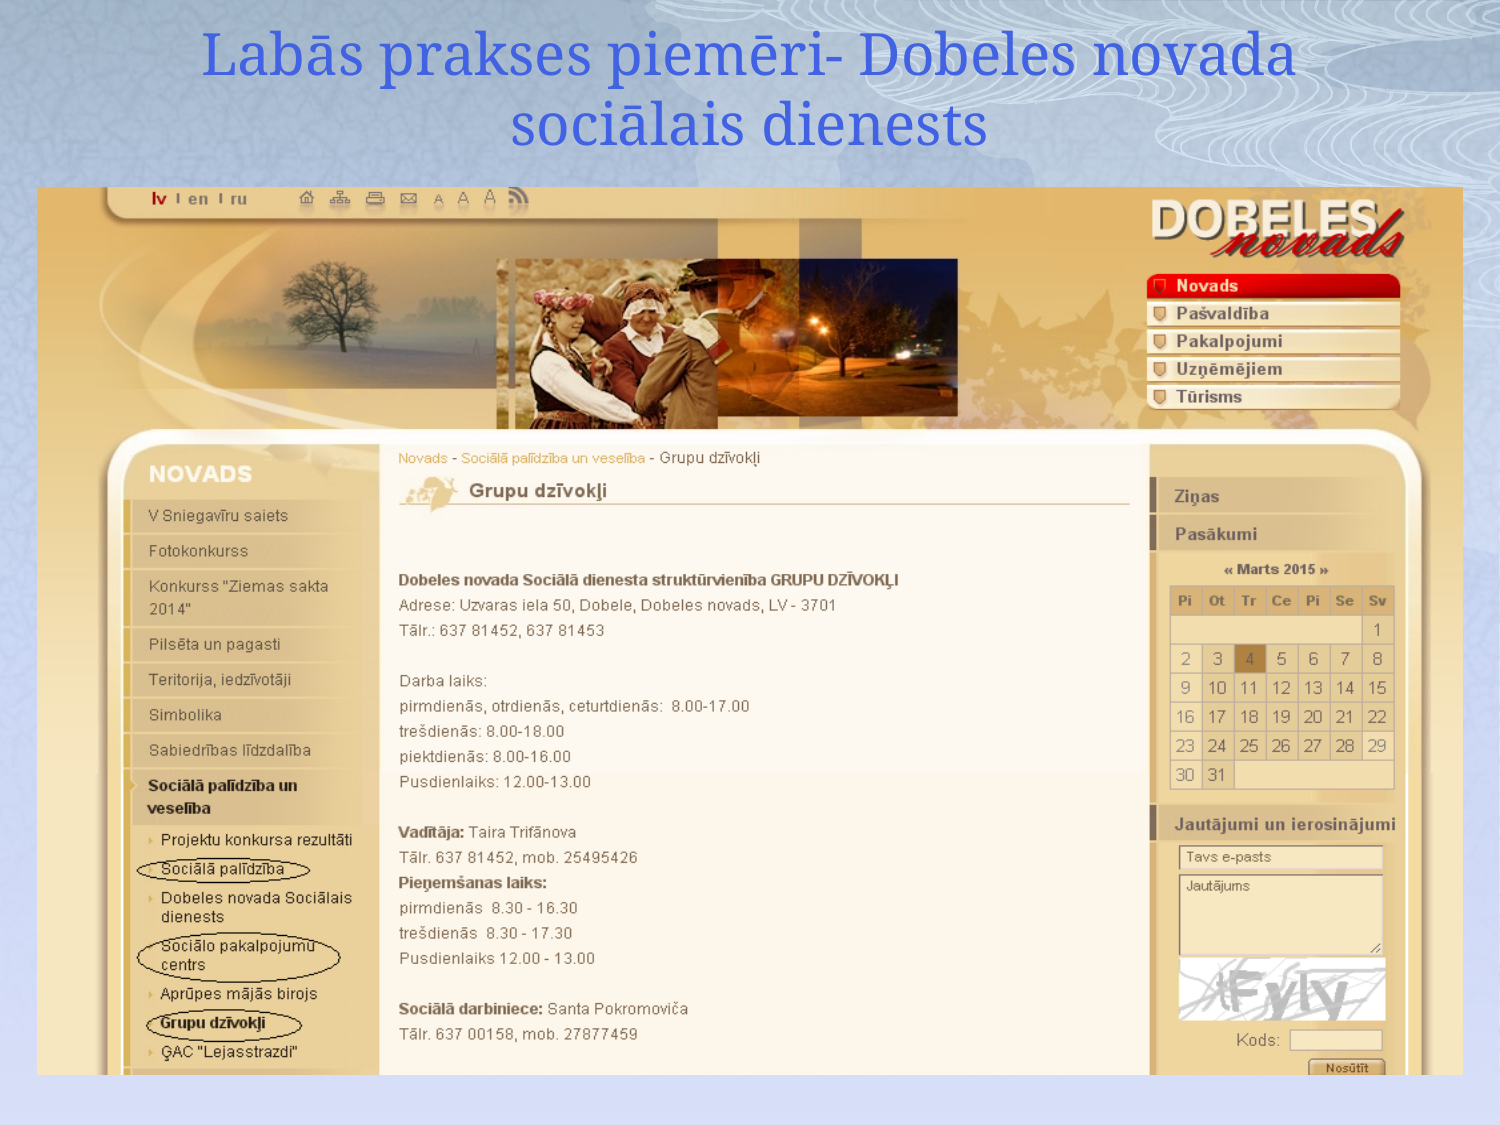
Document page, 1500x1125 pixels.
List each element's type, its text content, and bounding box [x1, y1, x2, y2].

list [37, 187, 1463, 1075]
title Labās prakses piemēri- Dobeles novada sociālais dienests [75, 24, 1425, 150]
